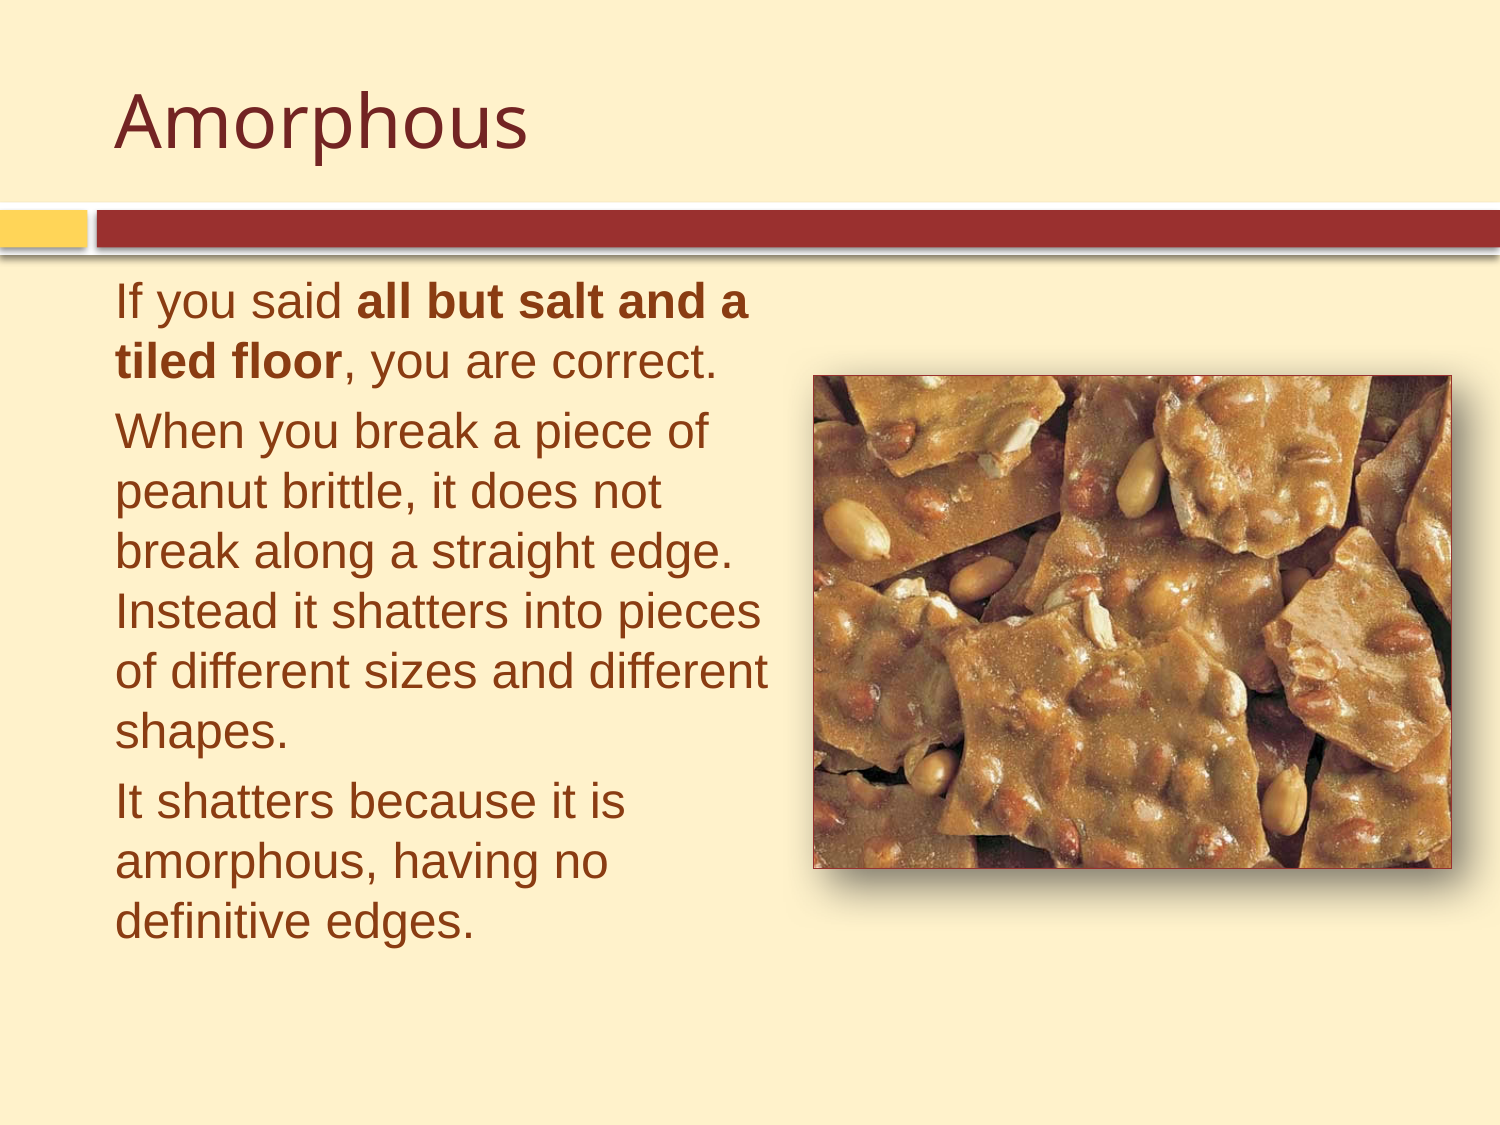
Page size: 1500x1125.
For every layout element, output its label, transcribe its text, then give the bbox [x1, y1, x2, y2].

title Amorphous [99, 37, 1438, 200]
list If you said all but salt and a tiled floor, you are correct. When you break a piece of peanut brittle, it does not break along a straight edge. Instead it shatters into pieces of different sizes and different shapes. It shatters because it is amorphous, having no definitive edges. [99, 260, 794, 1081]
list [813, 375, 1452, 870]
